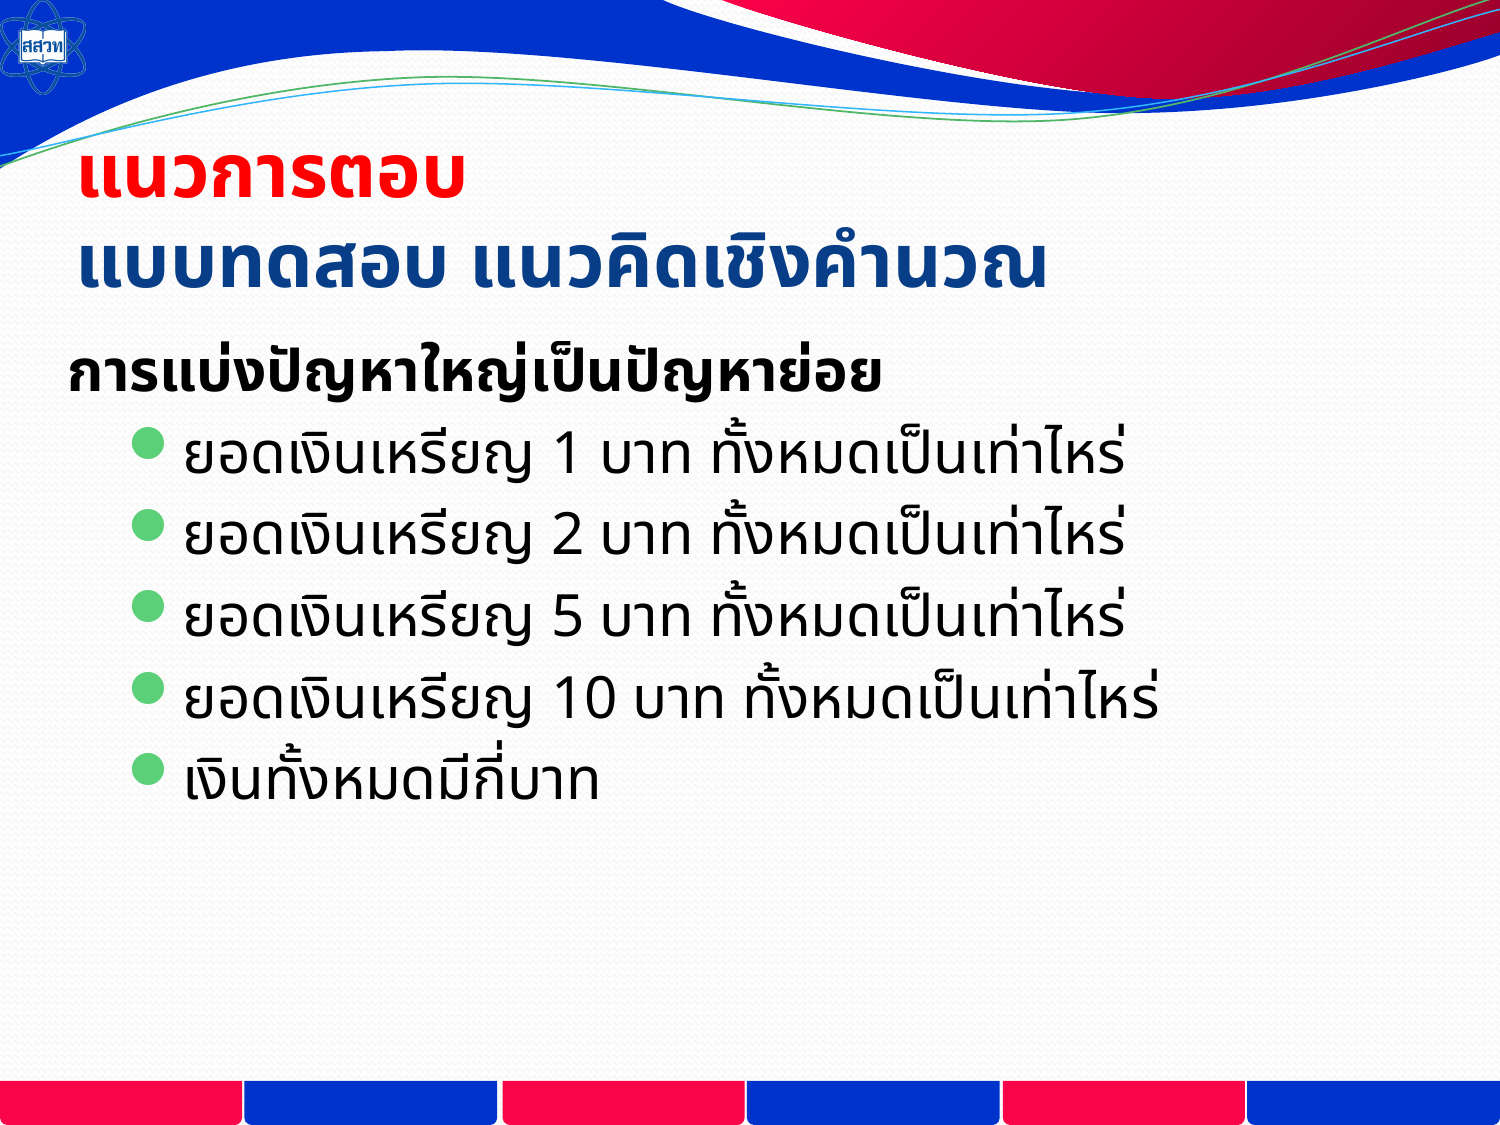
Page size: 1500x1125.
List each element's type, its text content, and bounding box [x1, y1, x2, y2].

picture [0, 0, 86, 95]
title แนวการตอบ แบบทดสอบ แนวคิดเชิงคำนวณ [75, 115, 1425, 303]
list การแบ่งปัญหาใหญ่เป็นปัญหาย่อย ยอดเงินเหรียญ 1 บาท ทั้งหมดเป็นเท่าไหร่ ยอดเงินเหรียญ 2 บาท ทั้งหมดเป็นเท่าไหร่ ยอดเงินเหรียญ 5 บาท ทั้งหมดเป็นเท่าไหร่ ยอดเงินเหรียญ 10 บาท ทั้งหมดเป็นเท่าไหร่ เงินทั้งหมดมีกี่บาท [53, 326, 1404, 1071]
